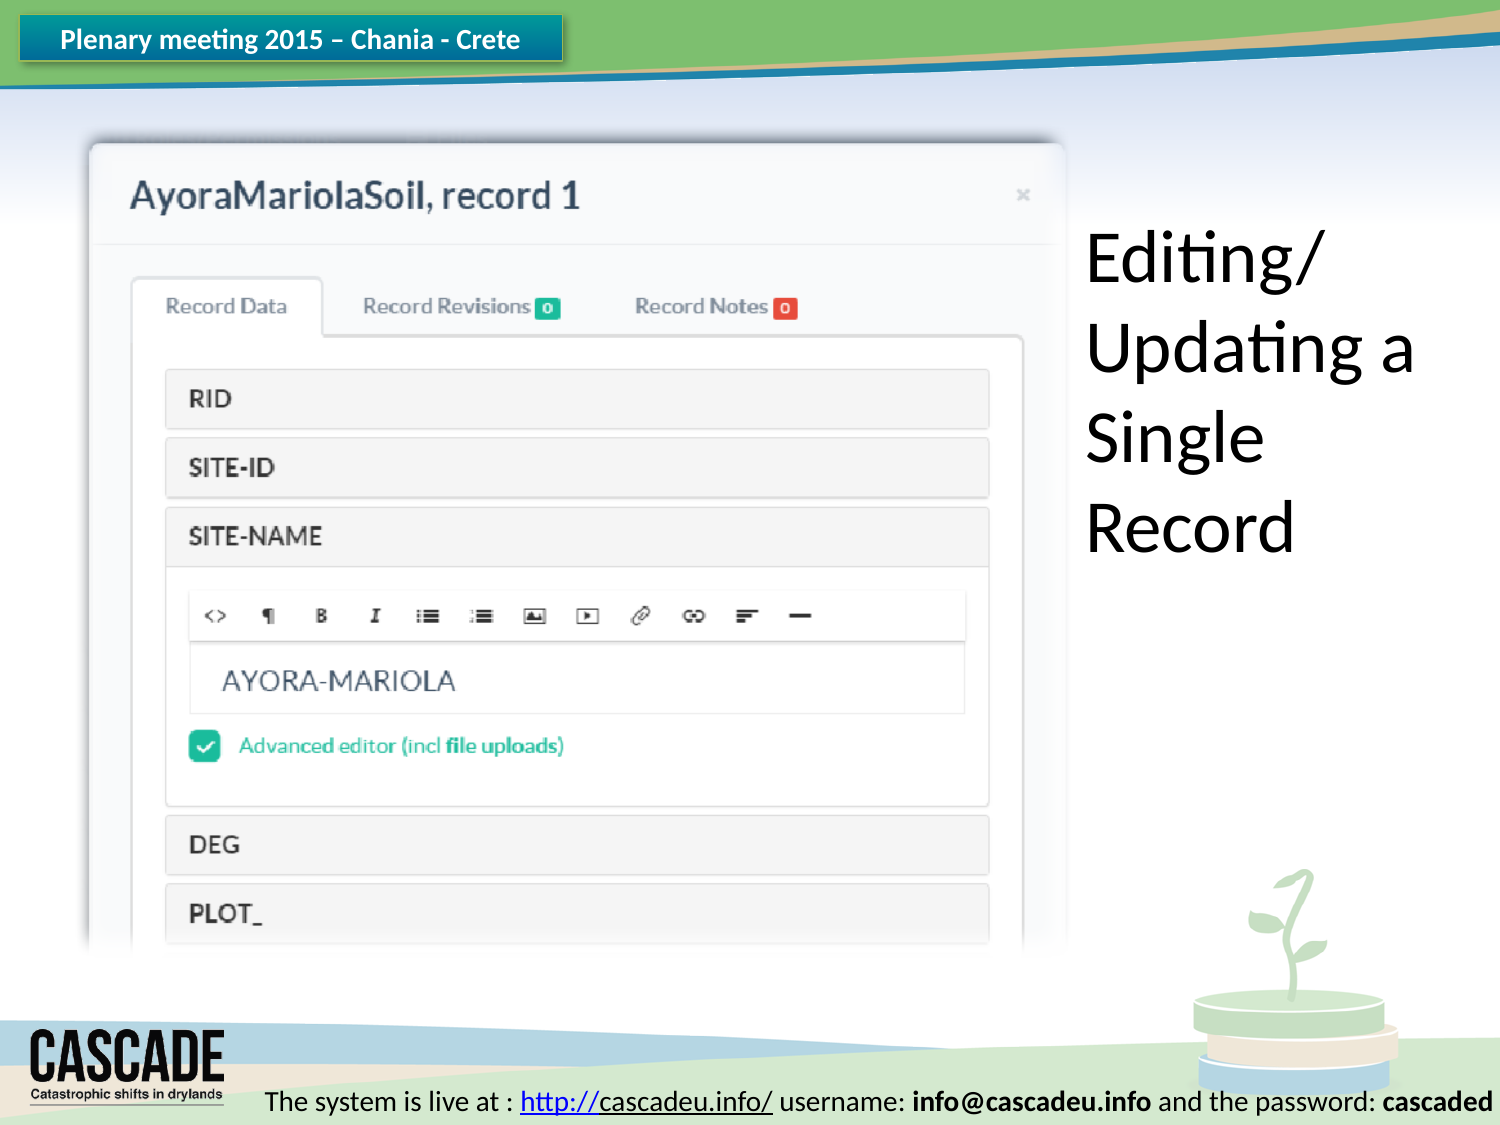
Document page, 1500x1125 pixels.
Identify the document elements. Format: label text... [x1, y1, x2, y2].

picture [29, 1029, 224, 1106]
picture [74, 124, 1071, 958]
text_box The system is live at : http://cascadeu.info/ username: info@cascadeu.info and the password: cascaded [249, 1074, 1500, 1125]
picture [0, 0, 1500, 90]
text_box Editing/ Updating a Single Record [1074, 199, 1463, 575]
